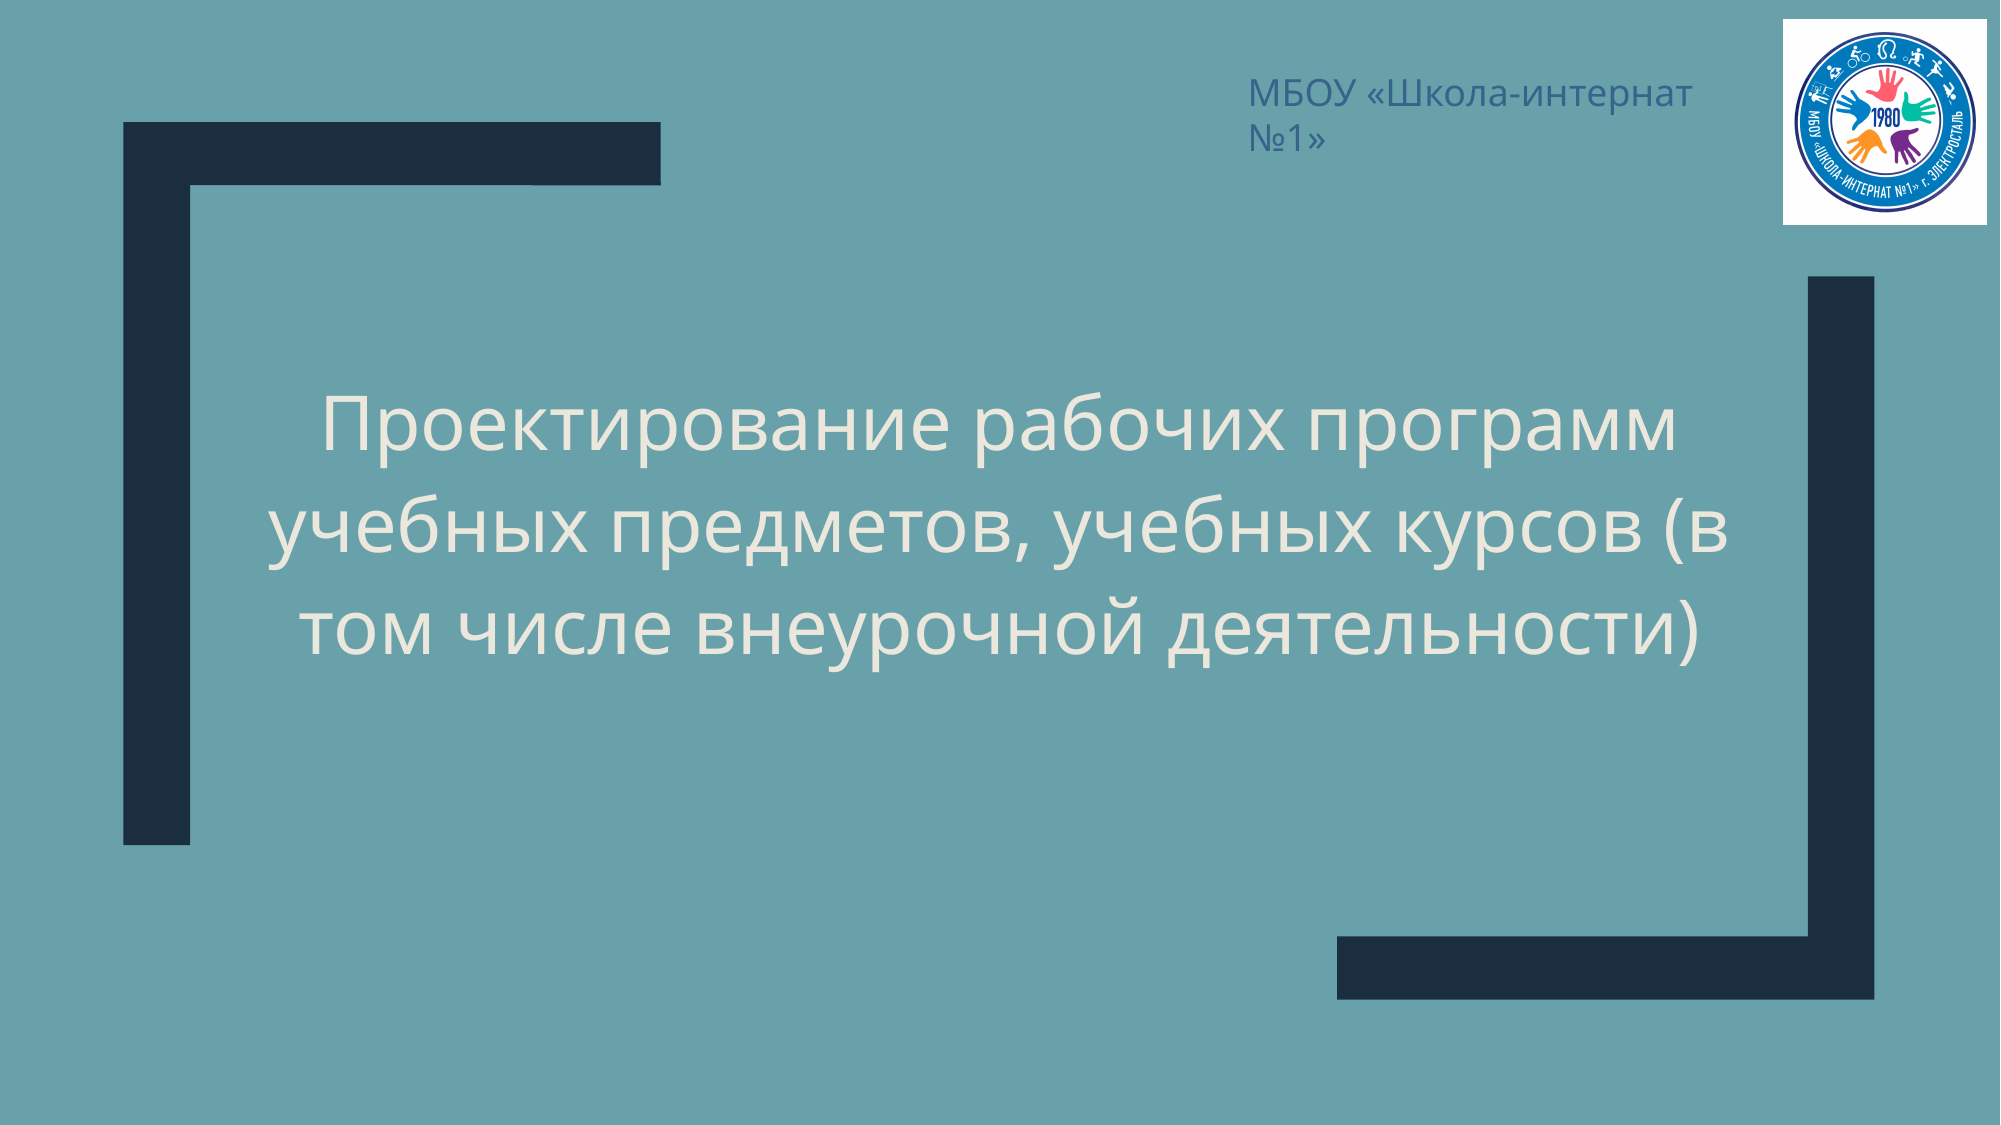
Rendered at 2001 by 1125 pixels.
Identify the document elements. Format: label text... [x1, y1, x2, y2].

picture [1783, 19, 1987, 225]
subtitle Проектирование рабочих программ учебных предметов, учебных курсов (в том числе внеурочной деятельности) [231, 356, 1769, 769]
text_box МБОУ «Школа-интернат №1» [1232, 61, 1783, 167]
